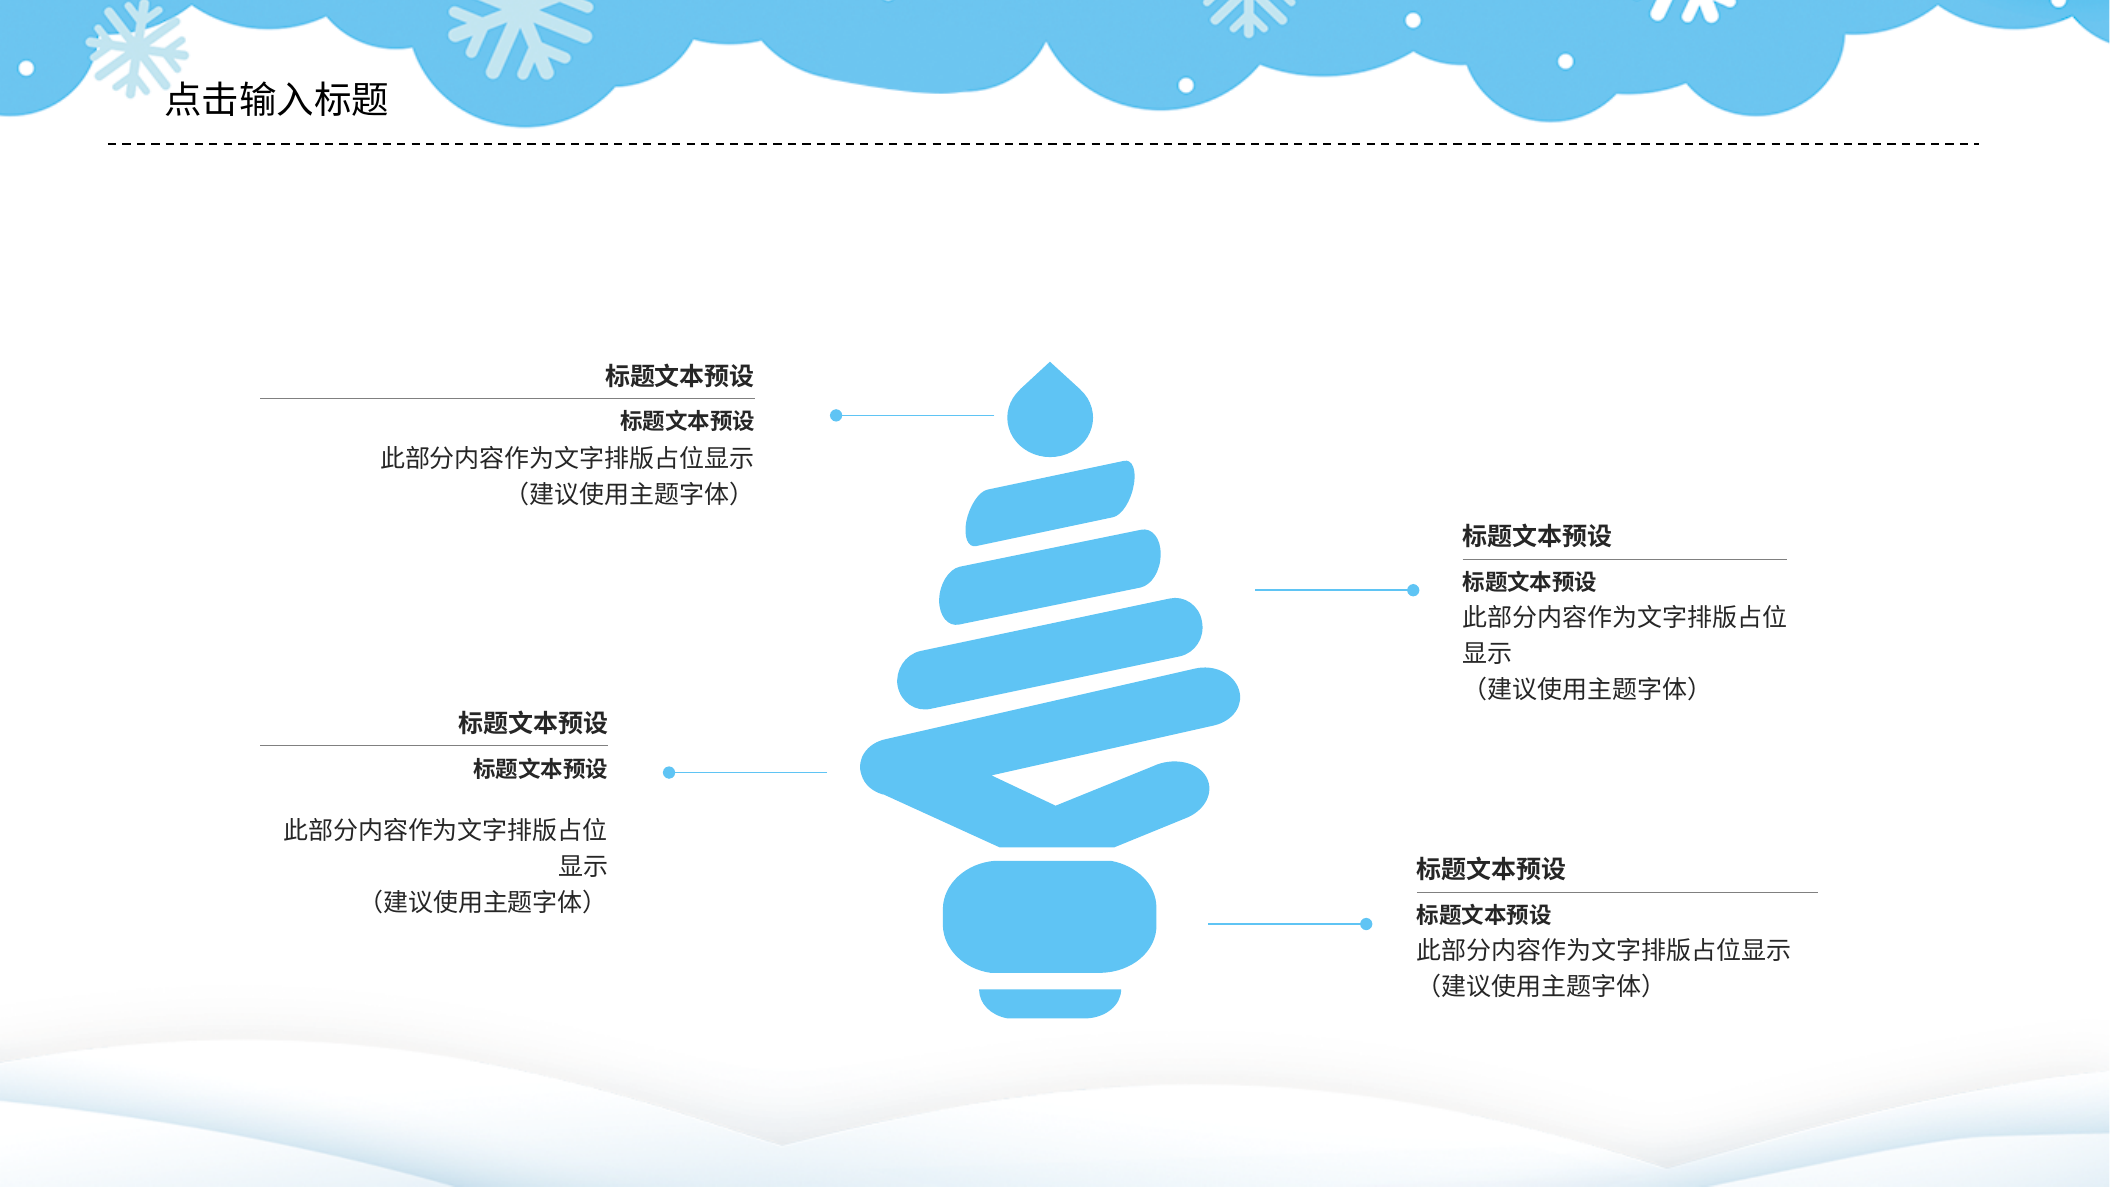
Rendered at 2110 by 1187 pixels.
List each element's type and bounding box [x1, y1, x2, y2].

picture [0, 0, 2110, 1187]
text_box [260, 359, 1835, 1019]
